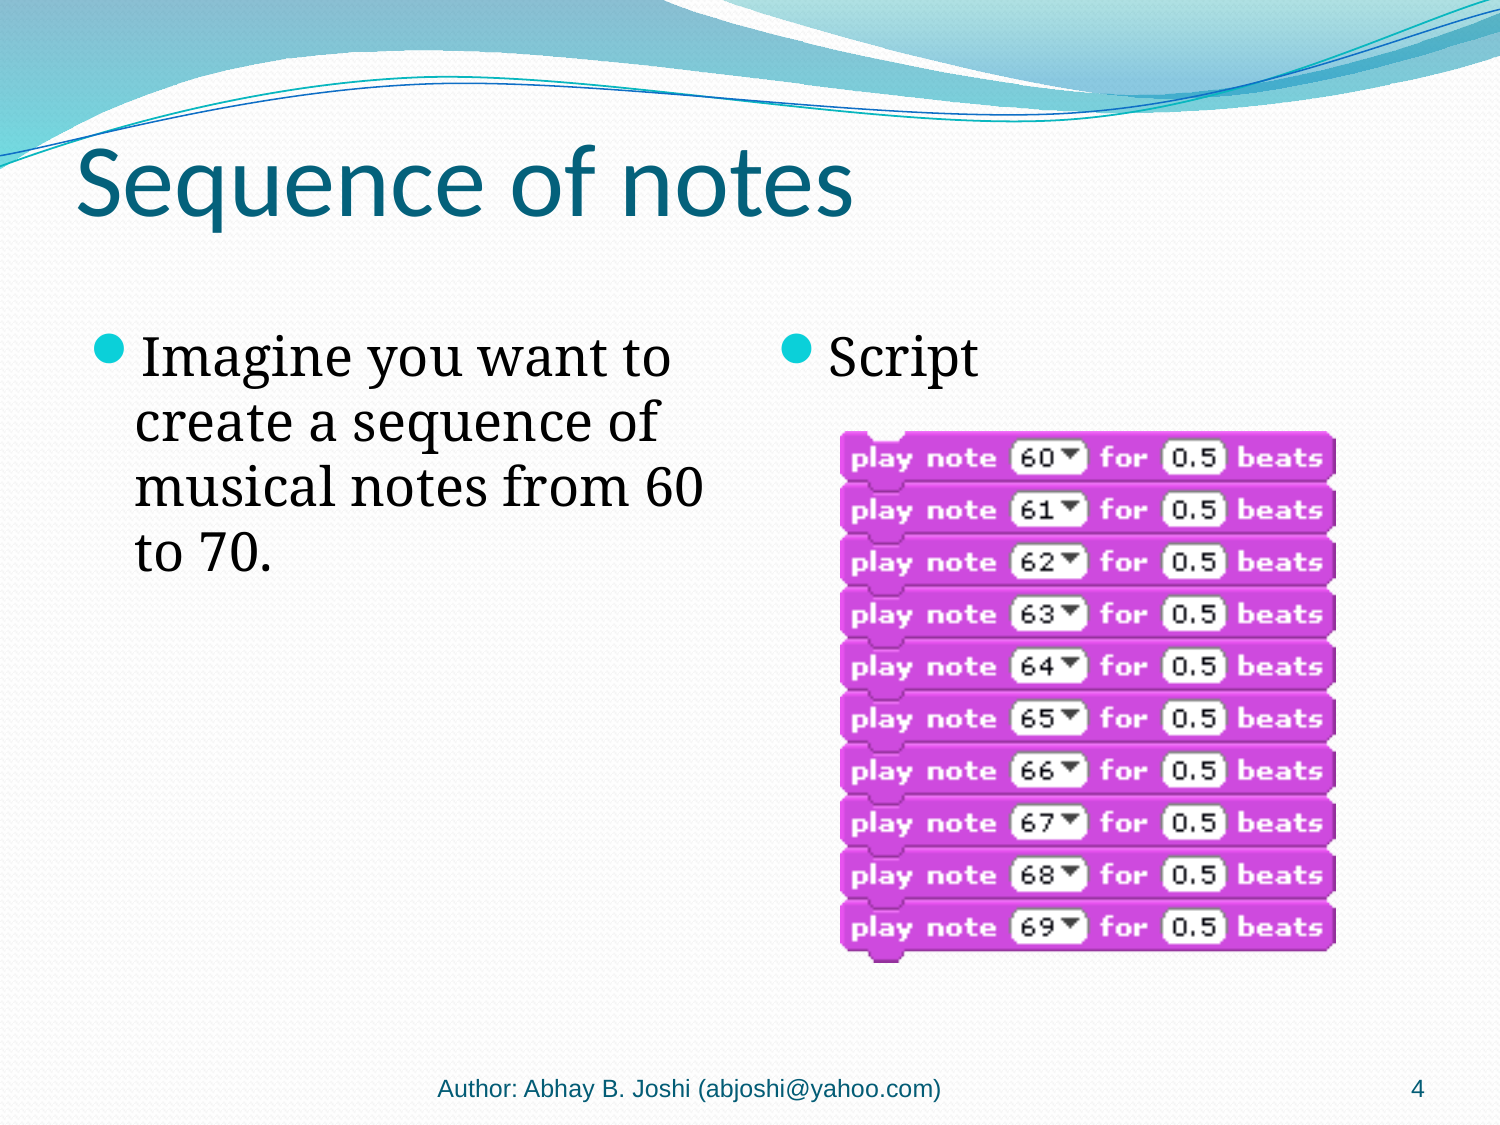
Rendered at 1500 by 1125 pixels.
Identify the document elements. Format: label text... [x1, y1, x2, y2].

title Sequence of notes [75, 50, 1425, 238]
picture [840, 430, 1336, 963]
list Imagine you want to create a sequence of musical notes from 60 to 70. [75, 314, 738, 1043]
slide_number 4 [1299, 1042, 1425, 1103]
list Script [762, 314, 1425, 1043]
footer Author: Abhay B. Joshi (abjoshi@yahoo.com) [437, 1042, 988, 1103]
